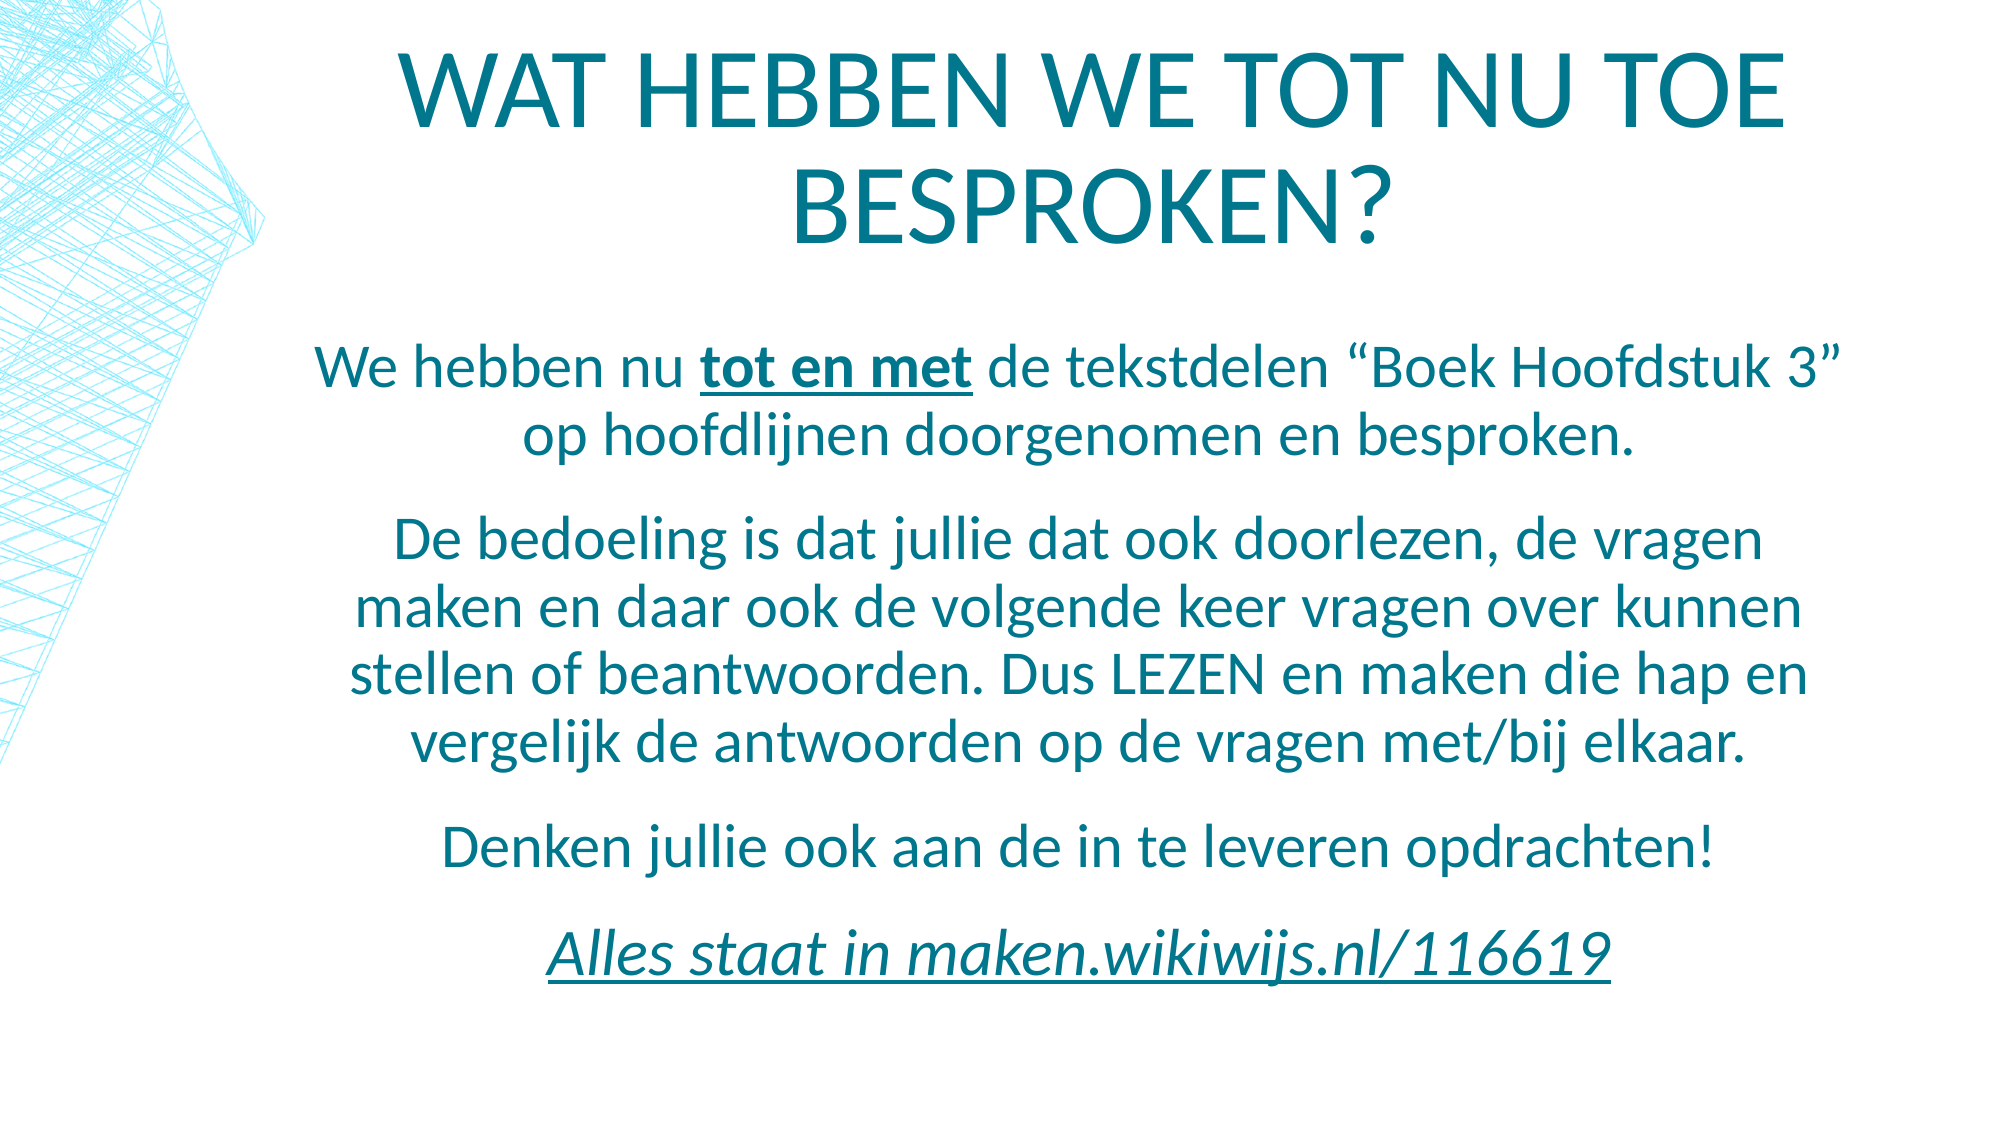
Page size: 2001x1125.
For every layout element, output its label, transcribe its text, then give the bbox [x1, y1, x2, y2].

list We hebben nu tot en met de tekstdelen “Boek Hoofdstuk 3” op hoofdlijnen doorgenomen en besproken. De bedoeling is dat jullie dat ook doorlezen, de vragen maken en daar ook de volgende keer vragen over kunnen stellen of beantwoorden. Dus LEZEN en maken die hap en vergelijk de antwoorden op de vragen met/bij elkaar. Denken jullie ook aan de in te leveren opdrachten! Alles staat in maken.wikiwijs.nl/116619 [296, 326, 1863, 1062]
title Wat hebben we tot nu toe besproken? [324, 62, 1863, 275]
picture [0, 0, 2001, 1125]
